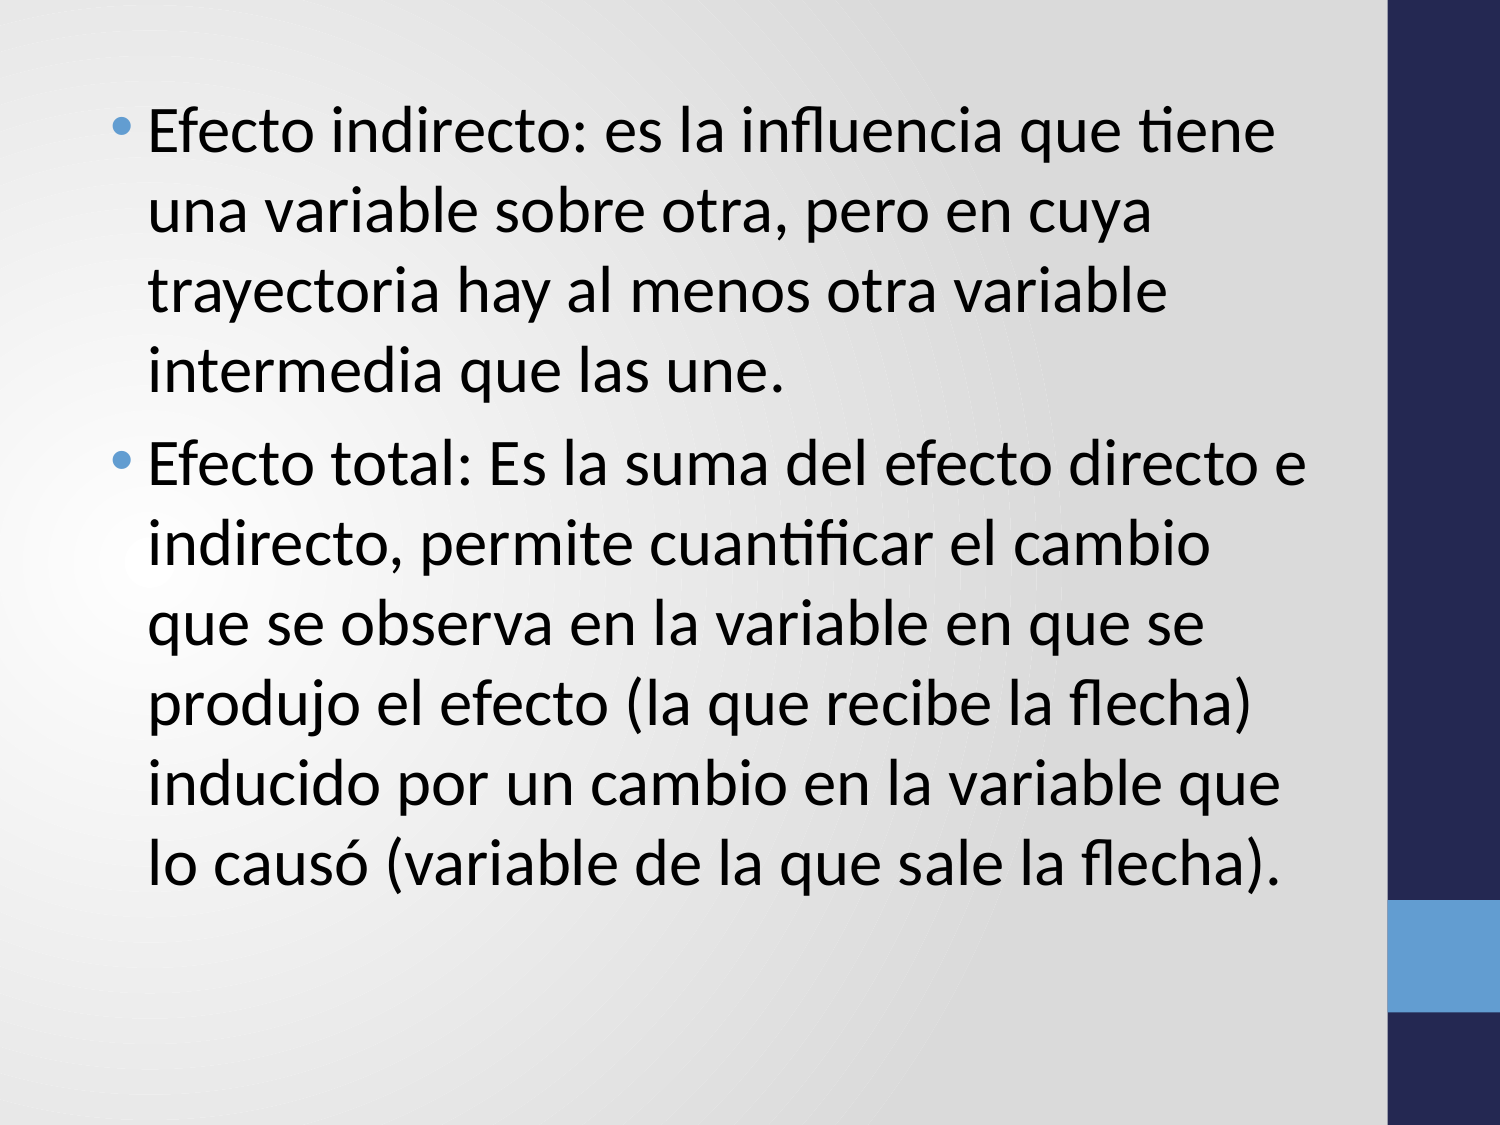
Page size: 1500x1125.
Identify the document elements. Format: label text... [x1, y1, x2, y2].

list Efecto indirecto: es la influencia que tiene una variable sobre otra, pero en cuya trayectoria hay al menos otra variable intermedia que las une. Efecto total: Es la suma del efecto directo e indirecto, permite cuantificar el cambio que se observa en la variable en que se produjo el efecto (la que recibe la flecha) inducido por un cambio en la variable que lo causó (variable de la que sale la flecha). [76, 78, 1327, 988]
